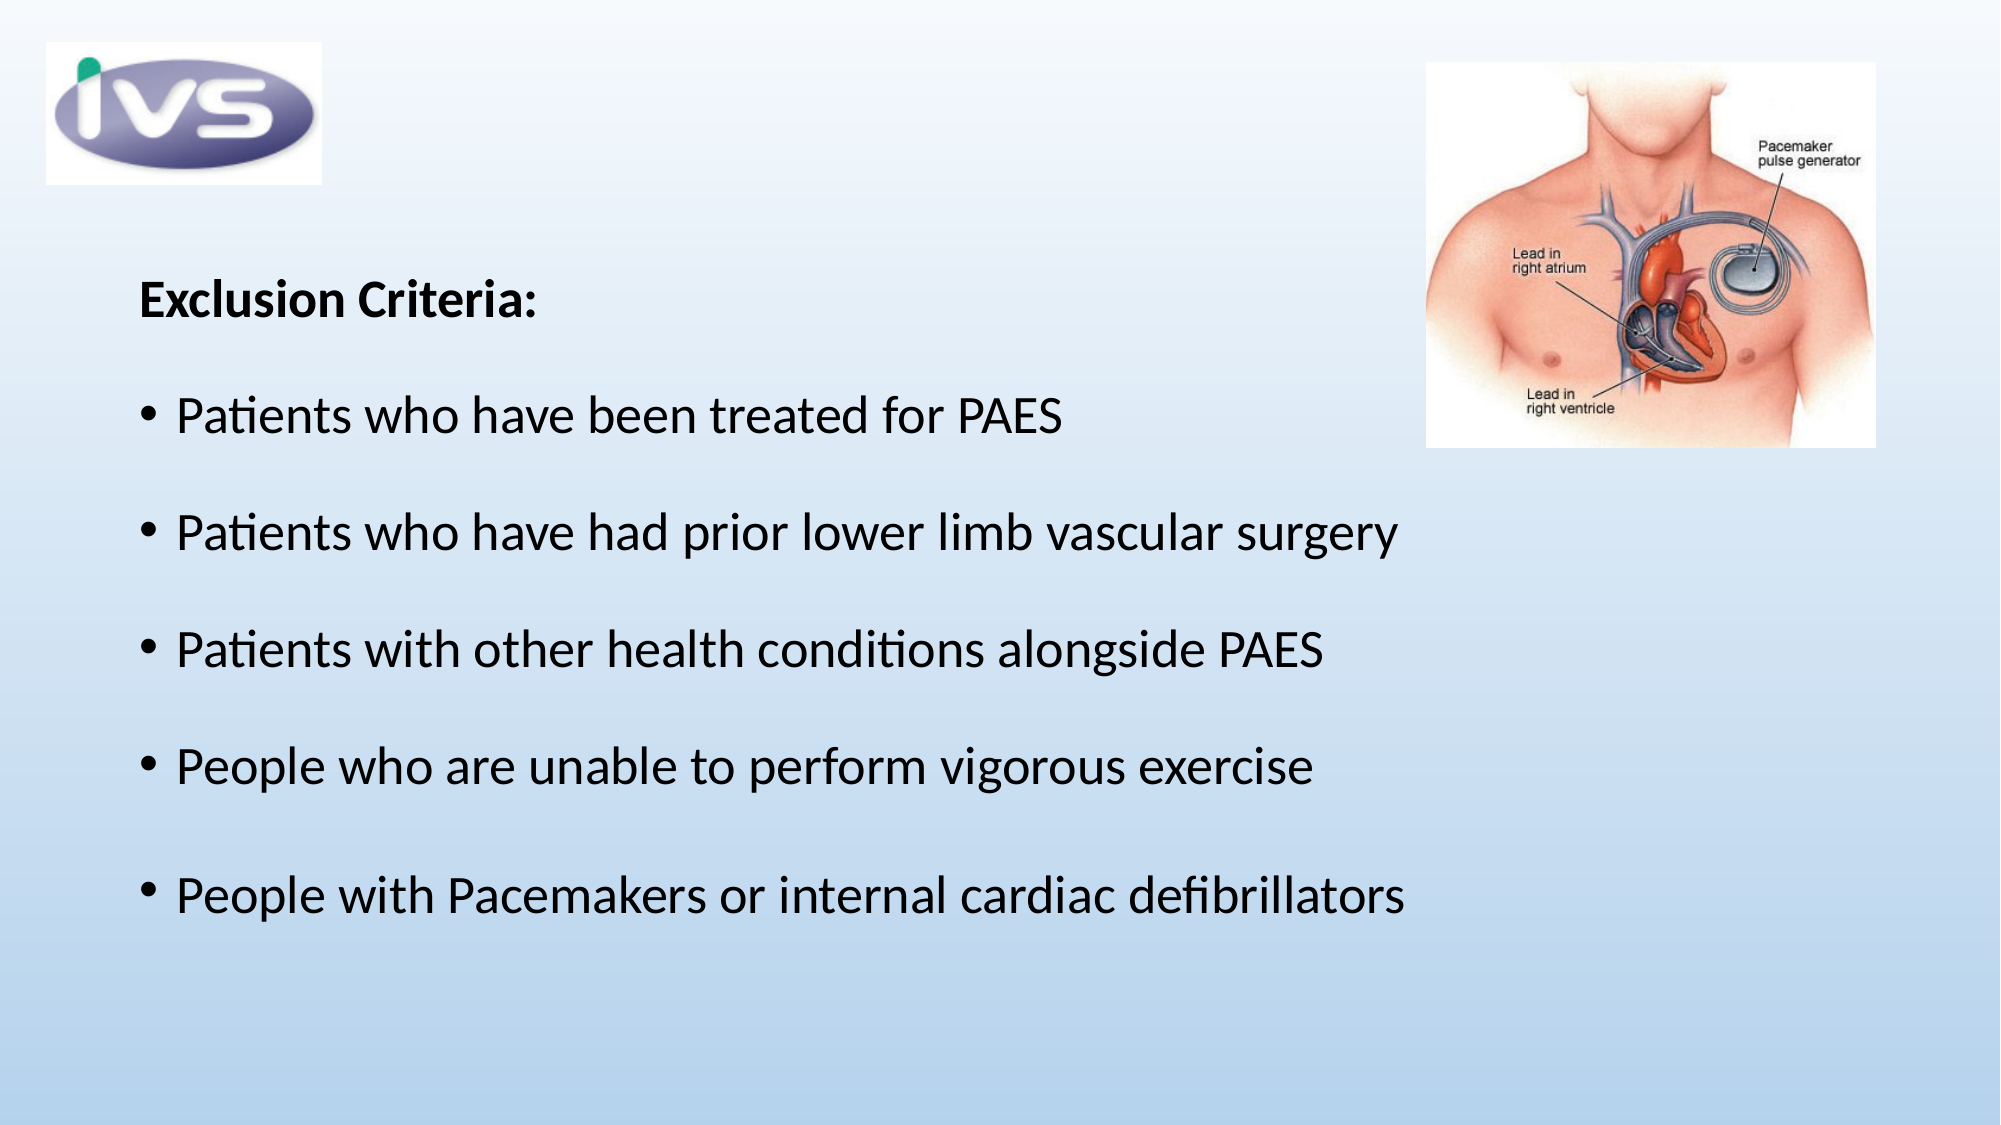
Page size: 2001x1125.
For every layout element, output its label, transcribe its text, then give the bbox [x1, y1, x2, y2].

picture [1426, 62, 1876, 448]
list Exclusion Criteria: Patients who have been treated for PAES Patients who have had prior lower limb vascular surgery Patients with other health conditions alongside PAES People who are unable to perform vigorous exercise People with Pacemakers or internal cardiac defibrillators [124, 223, 1850, 938]
picture [46, 42, 322, 185]
